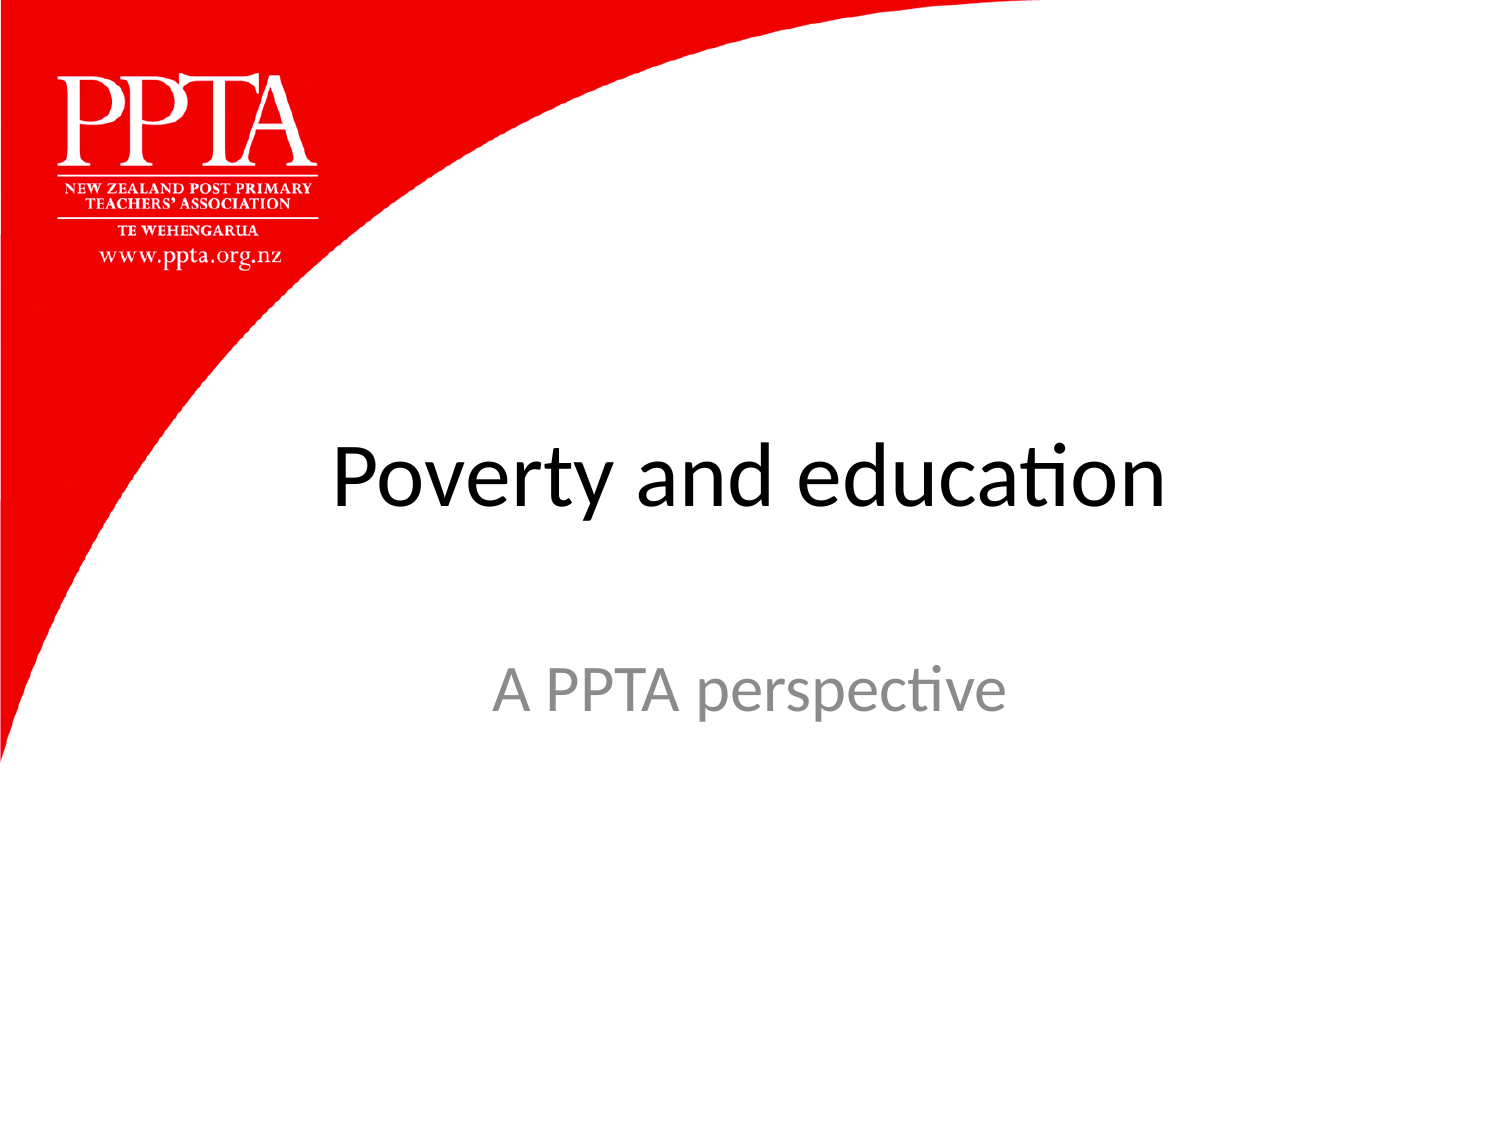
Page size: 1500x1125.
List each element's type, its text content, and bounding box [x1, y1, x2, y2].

subtitle A PPTA perspective [225, 637, 1275, 925]
picture [0, 0, 1084, 764]
title Poverty and education [1088, 349, 1388, 591]
